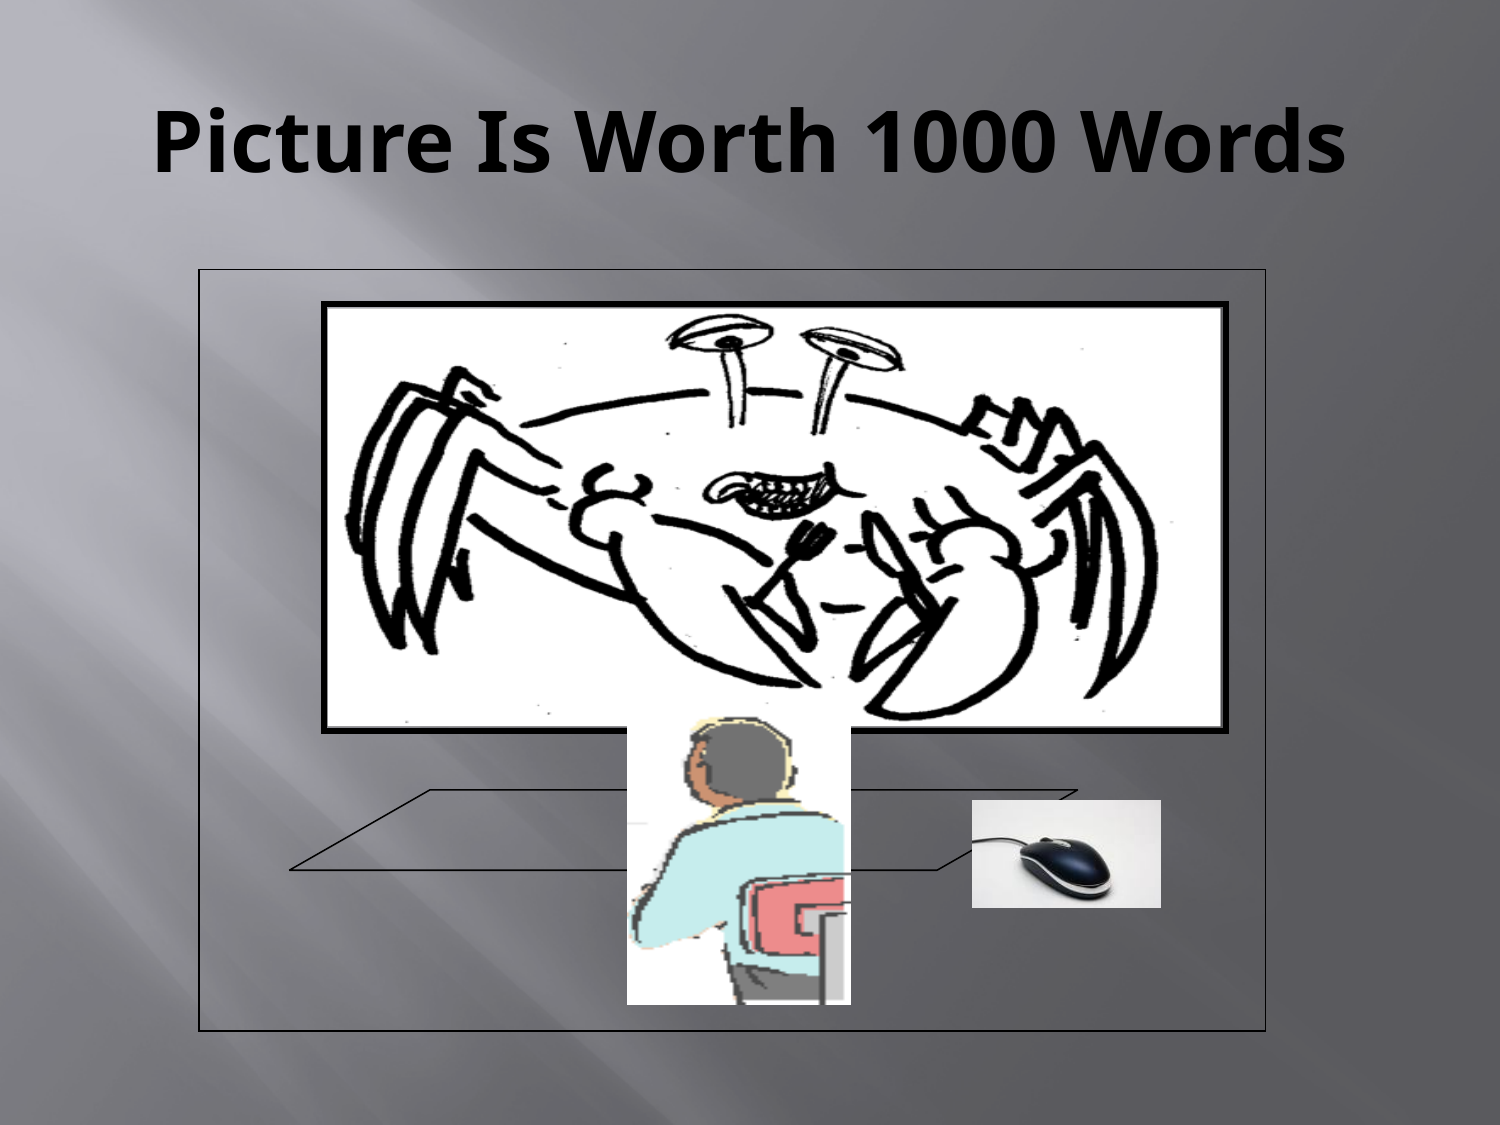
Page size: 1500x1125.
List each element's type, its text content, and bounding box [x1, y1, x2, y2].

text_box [198, 269, 1266, 1032]
title Picture Is Worth 1000 Words [75, 45, 1425, 233]
